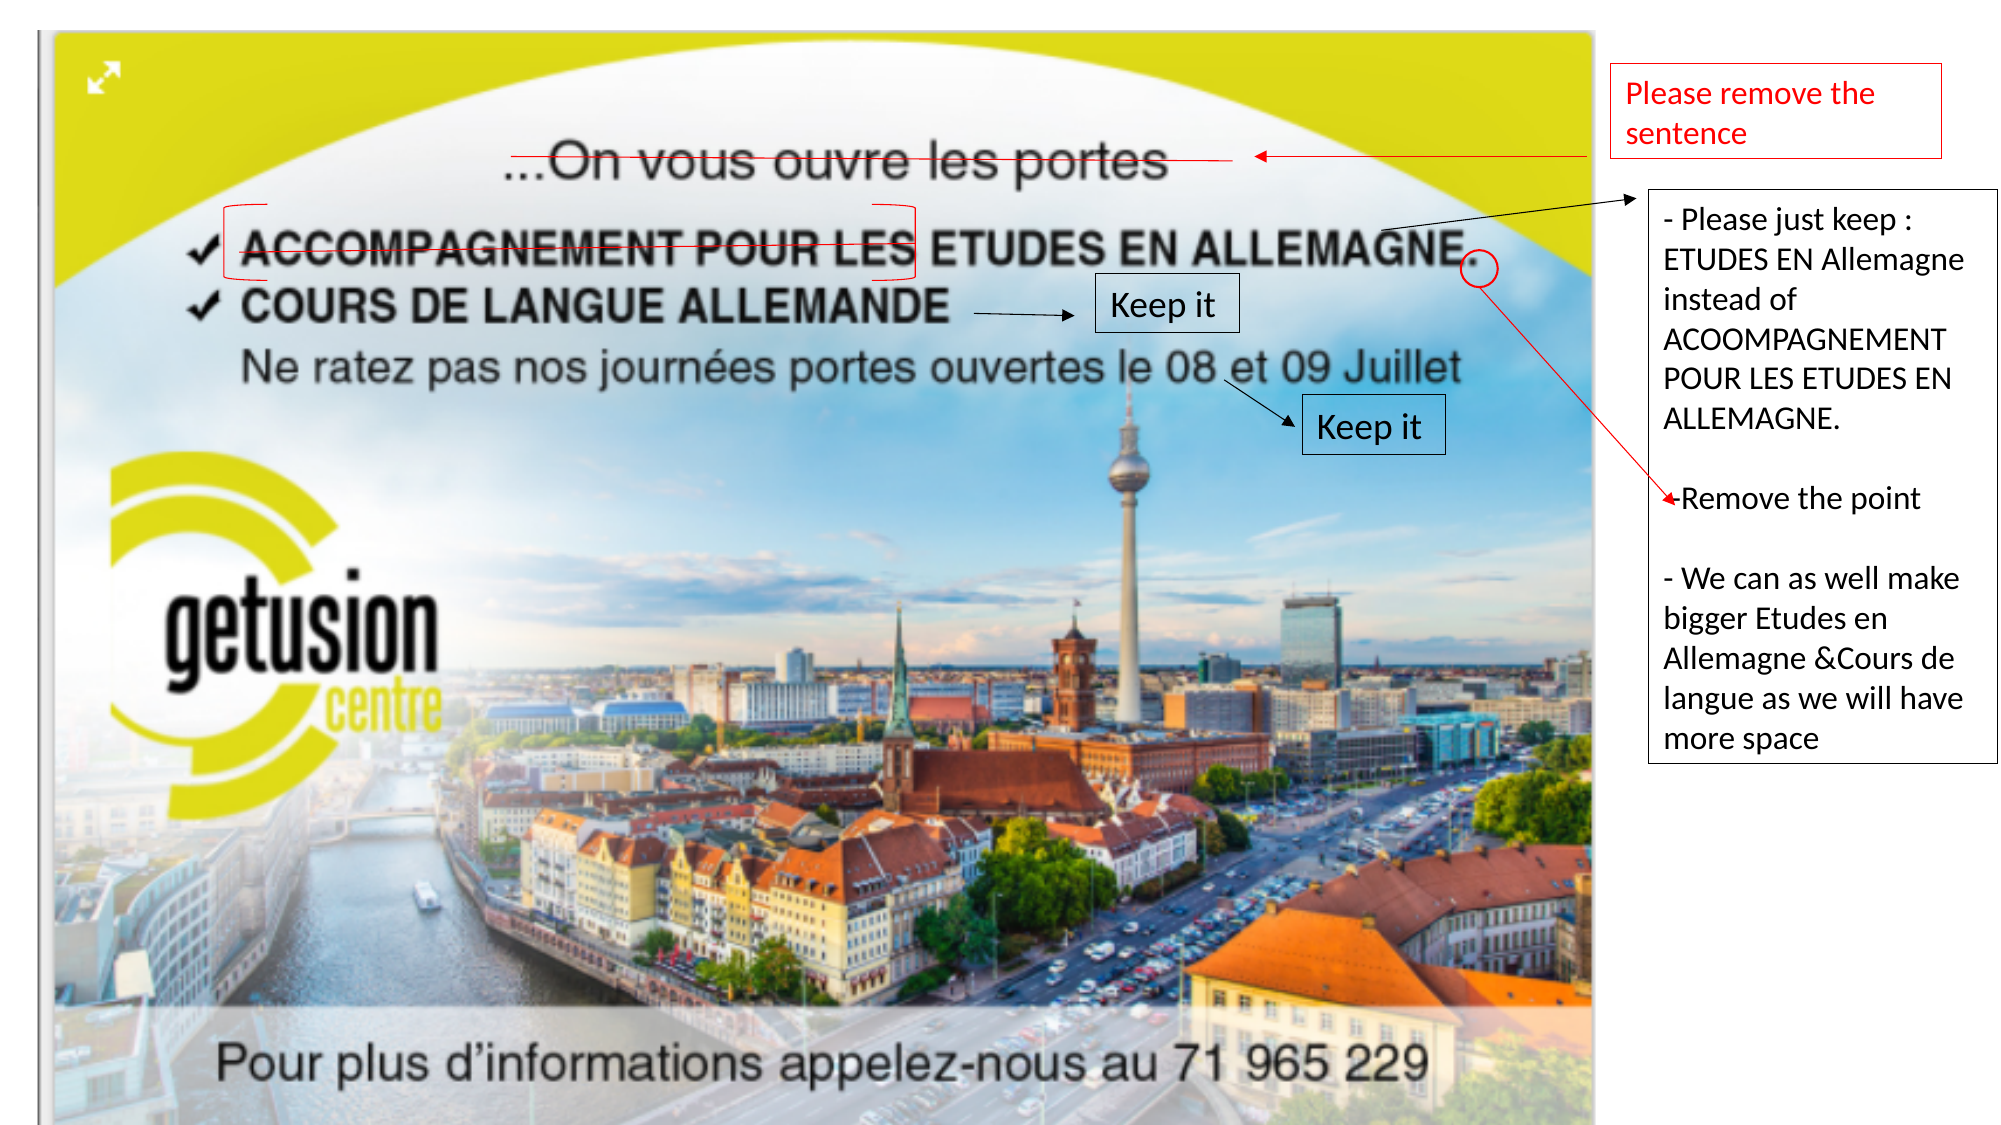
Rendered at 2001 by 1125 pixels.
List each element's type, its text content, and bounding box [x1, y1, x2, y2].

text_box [1381, 198, 1637, 231]
text_box - Please just keep : ETUDES EN Allemagne instead of ACOOMPAGNEMENT POUR LES ETUDES EN ALLEMAGNE. -Remove the point - We can as well make bigger Etudes en Allemagne &Cours de langue as we will have more space [1648, 189, 1998, 764]
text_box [239, 243, 916, 253]
picture [37, 30, 1596, 1125]
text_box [1479, 287, 1676, 506]
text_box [510, 156, 1233, 161]
text_box Please remove the sentence [1610, 63, 1942, 159]
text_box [1224, 379, 1295, 427]
